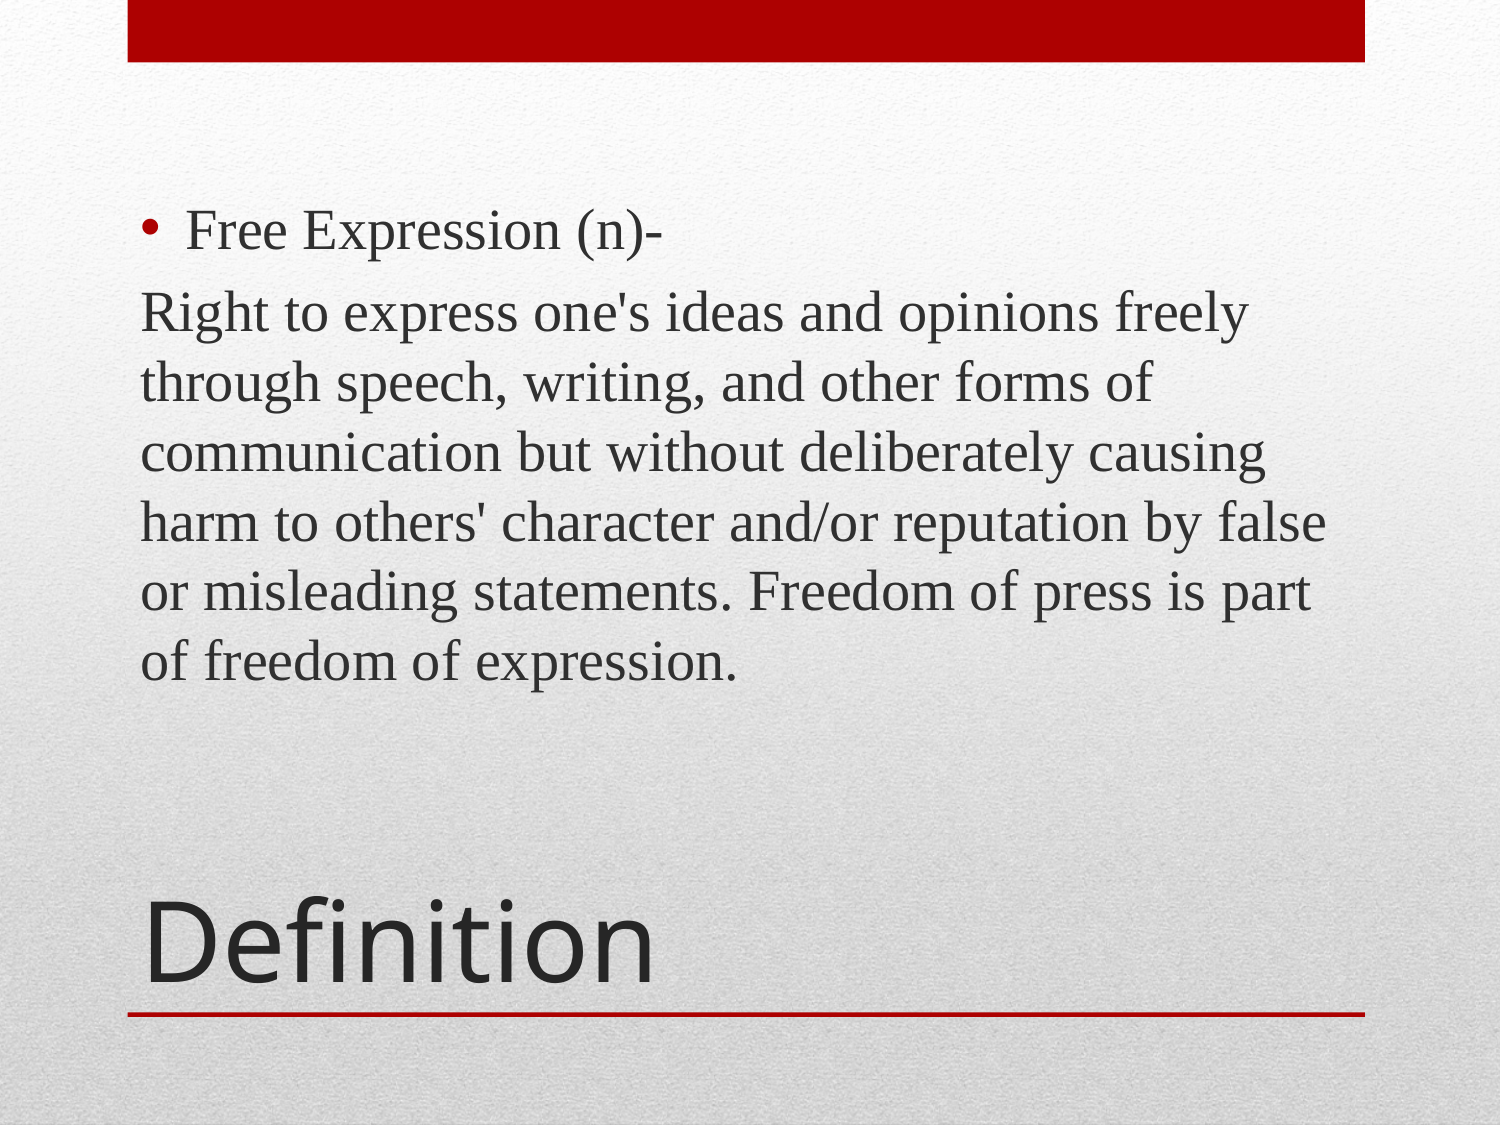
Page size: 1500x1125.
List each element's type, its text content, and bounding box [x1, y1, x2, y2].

title Definition [125, 750, 1238, 1013]
list Free Expression (n)- Right to express one's ideas and opinions freely through speech, writing, and other forms of communication but without deliberately causing harm to others' character and/or reputation by false or misleading statements. Freedom of press is part of freedom of expression. [125, 112, 1363, 750]
